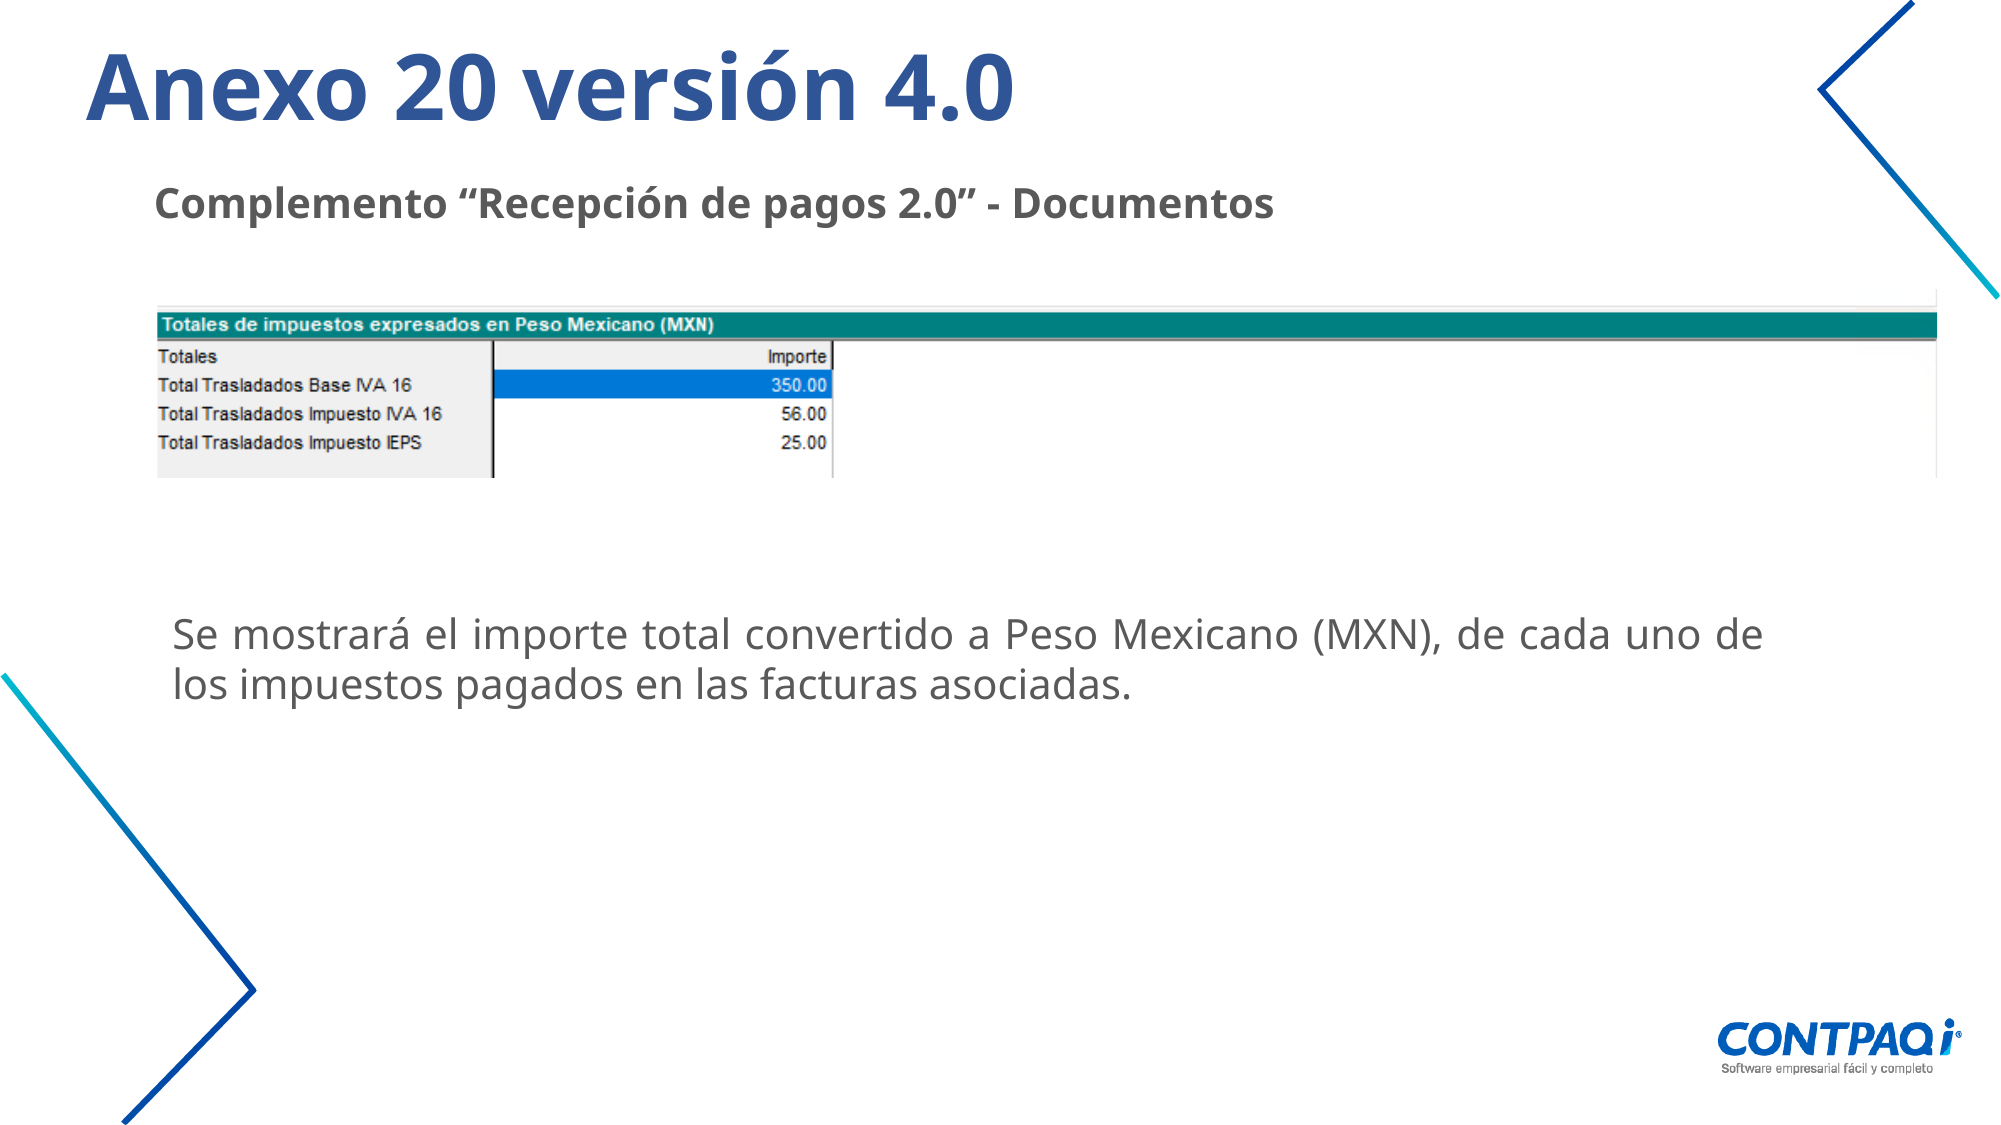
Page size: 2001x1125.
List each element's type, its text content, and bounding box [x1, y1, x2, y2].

text_box Se mostrará el importe total convertido a Peso Mexicano (MXN), de cada uno de los impuestos pagados en las facturas asociadas. [157, 600, 1780, 716]
picture [157, 0, 2000, 479]
title Anexo 20 versión 4.0 [71, 19, 1372, 162]
picture [0, 672, 257, 1125]
text_box Complemento “Recepción de pagos 2.0” - Documentos [139, 169, 1861, 235]
picture [1718, 1018, 1962, 1075]
